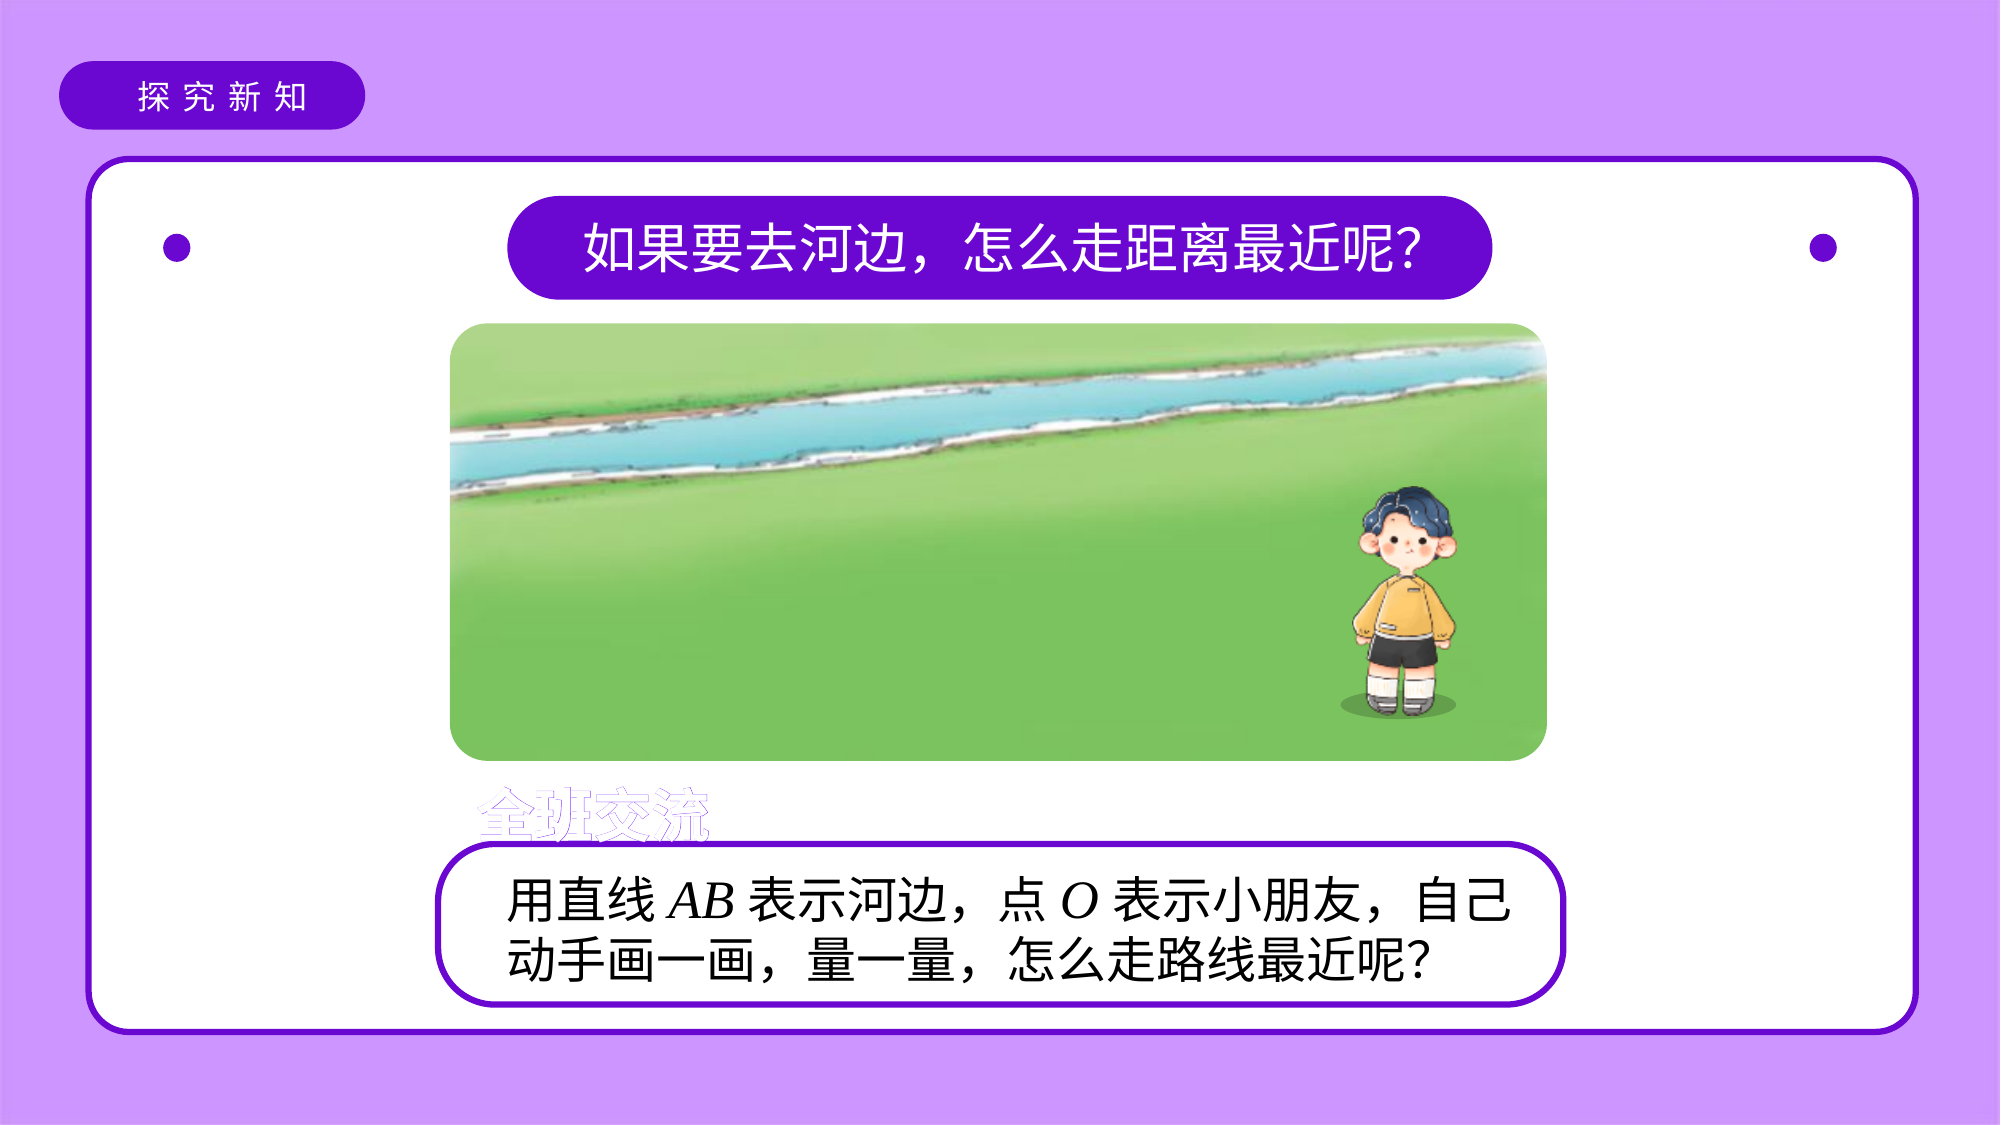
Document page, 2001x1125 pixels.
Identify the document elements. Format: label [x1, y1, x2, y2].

text_box [507, 195, 1493, 300]
text_box [449, 323, 1547, 761]
picture [0, 0, 2000, 1125]
text_box [438, 771, 1564, 1005]
